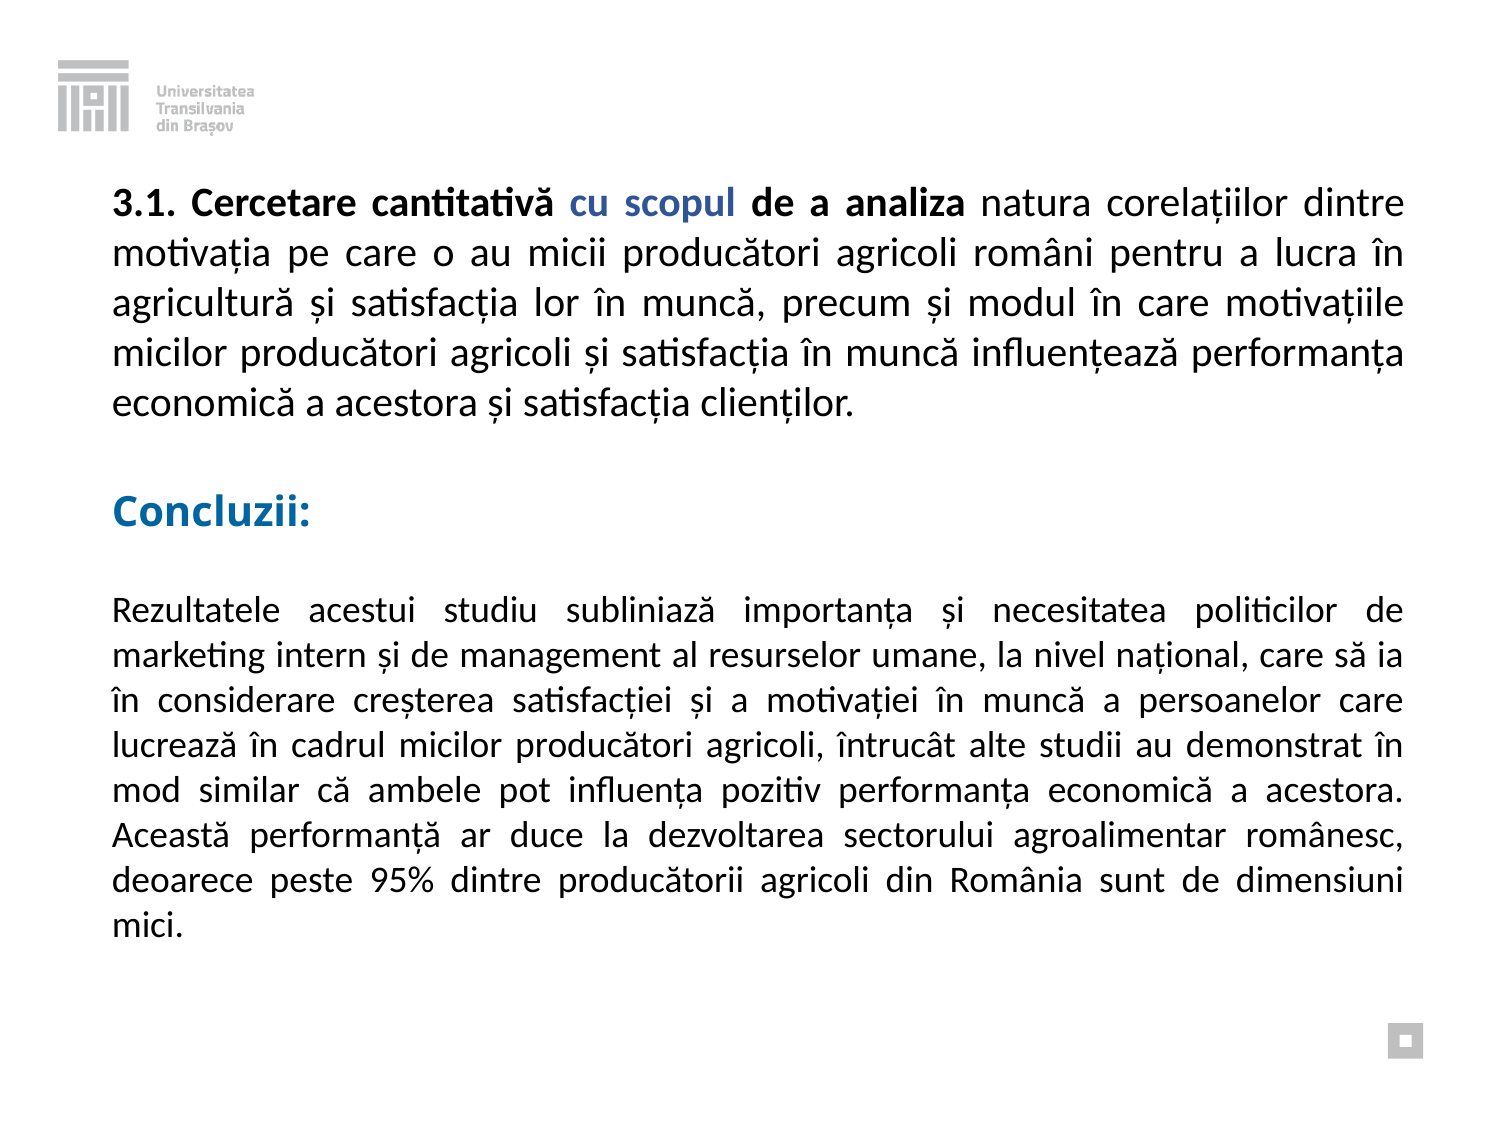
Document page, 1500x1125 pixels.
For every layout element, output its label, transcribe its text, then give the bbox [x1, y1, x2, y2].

text_box 3.1. Cercetare cantitativă cu scopul de a analiza natura corelațiilor dintre motivația pe care o au micii producători agricoli români pentru a lucra în agricultură și satisfacția lor în muncă, precum și modul în care motivațiile micilor producători agricoli și satisfacția în muncă influențează performanța economică a acestora și satisfacția clienților. Concluzii: Rezultatele acestui studiu subliniază importanța și necesitatea politicilor de marketing intern și de management al resurselor umane, la nivel național, care să ia în considerare creșterea satisfacției și a motivației în muncă a persoanelor care lucrează în cadrul micilor producători agricoli, întrucât alte studii au demonstrat în mod similar că ambele pot influența pozitiv performanța economică a acestora. Această performanță ar duce la dezvoltarea sectorului agroalimentar românesc, deoarece peste 95% dintre producătorii agricoli din România sunt de dimensiuni mici. [97, 167, 1420, 1047]
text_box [1387, 1023, 1424, 1059]
picture [58, 60, 254, 136]
